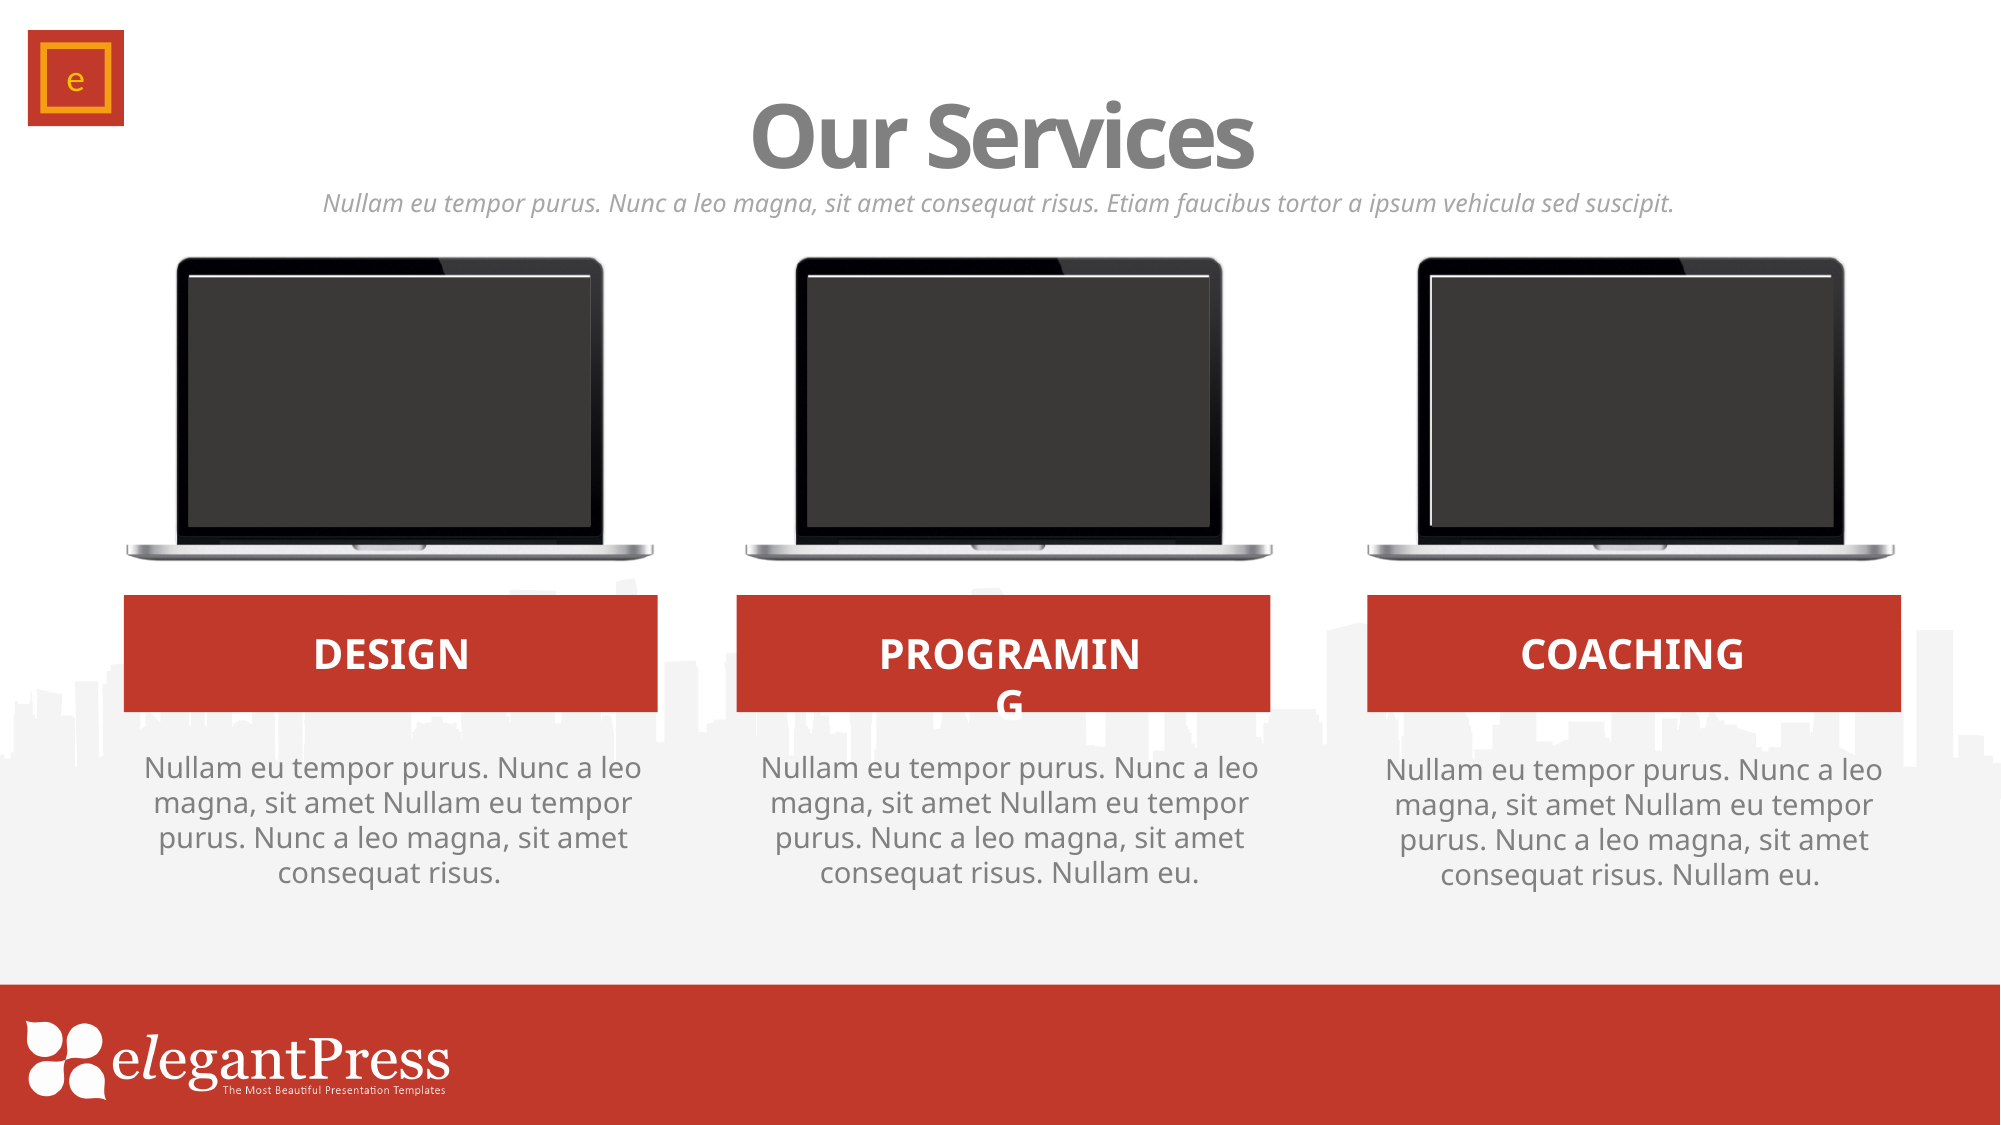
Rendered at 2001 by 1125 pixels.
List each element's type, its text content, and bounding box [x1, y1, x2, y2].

text_box DESIGN [190, 623, 593, 684]
text_box PROGRAMING [854, 623, 1166, 734]
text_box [722, 232, 1303, 583]
text_box [1366, 594, 1902, 713]
picture [17, 1012, 454, 1111]
text_box [736, 594, 1271, 713]
text_box Our Services [738, 74, 1269, 182]
text_box Nullam eu tempor purus. Nunc a leo magna, sit amet Nullam eu tempor purus. Nunc a leo magna, sit amet consequat risus. Nullam eu. [1369, 746, 1899, 896]
text_box [123, 594, 659, 713]
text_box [1344, 232, 1925, 583]
text_box Nullam eu tempor purus. Nunc a leo magna, sit amet Nullam eu tempor purus. Nunc a leo magna, sit amet consequat risus. [128, 744, 658, 895]
text_box Nullam eu tempor purus. Nunc a leo magna, sit amet Nullam eu tempor purus. Nunc a leo magna, sit amet consequat risus. Nullam eu. [745, 744, 1275, 895]
text_box Nullam eu tempor purus. Nunc a leo magna, sit amet consequat risus. Etiam faucibus tortor a ipsum vehicula sed suscipit. [123, 182, 1884, 223]
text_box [103, 232, 684, 583]
text_box COACHING [1431, 623, 1834, 684]
